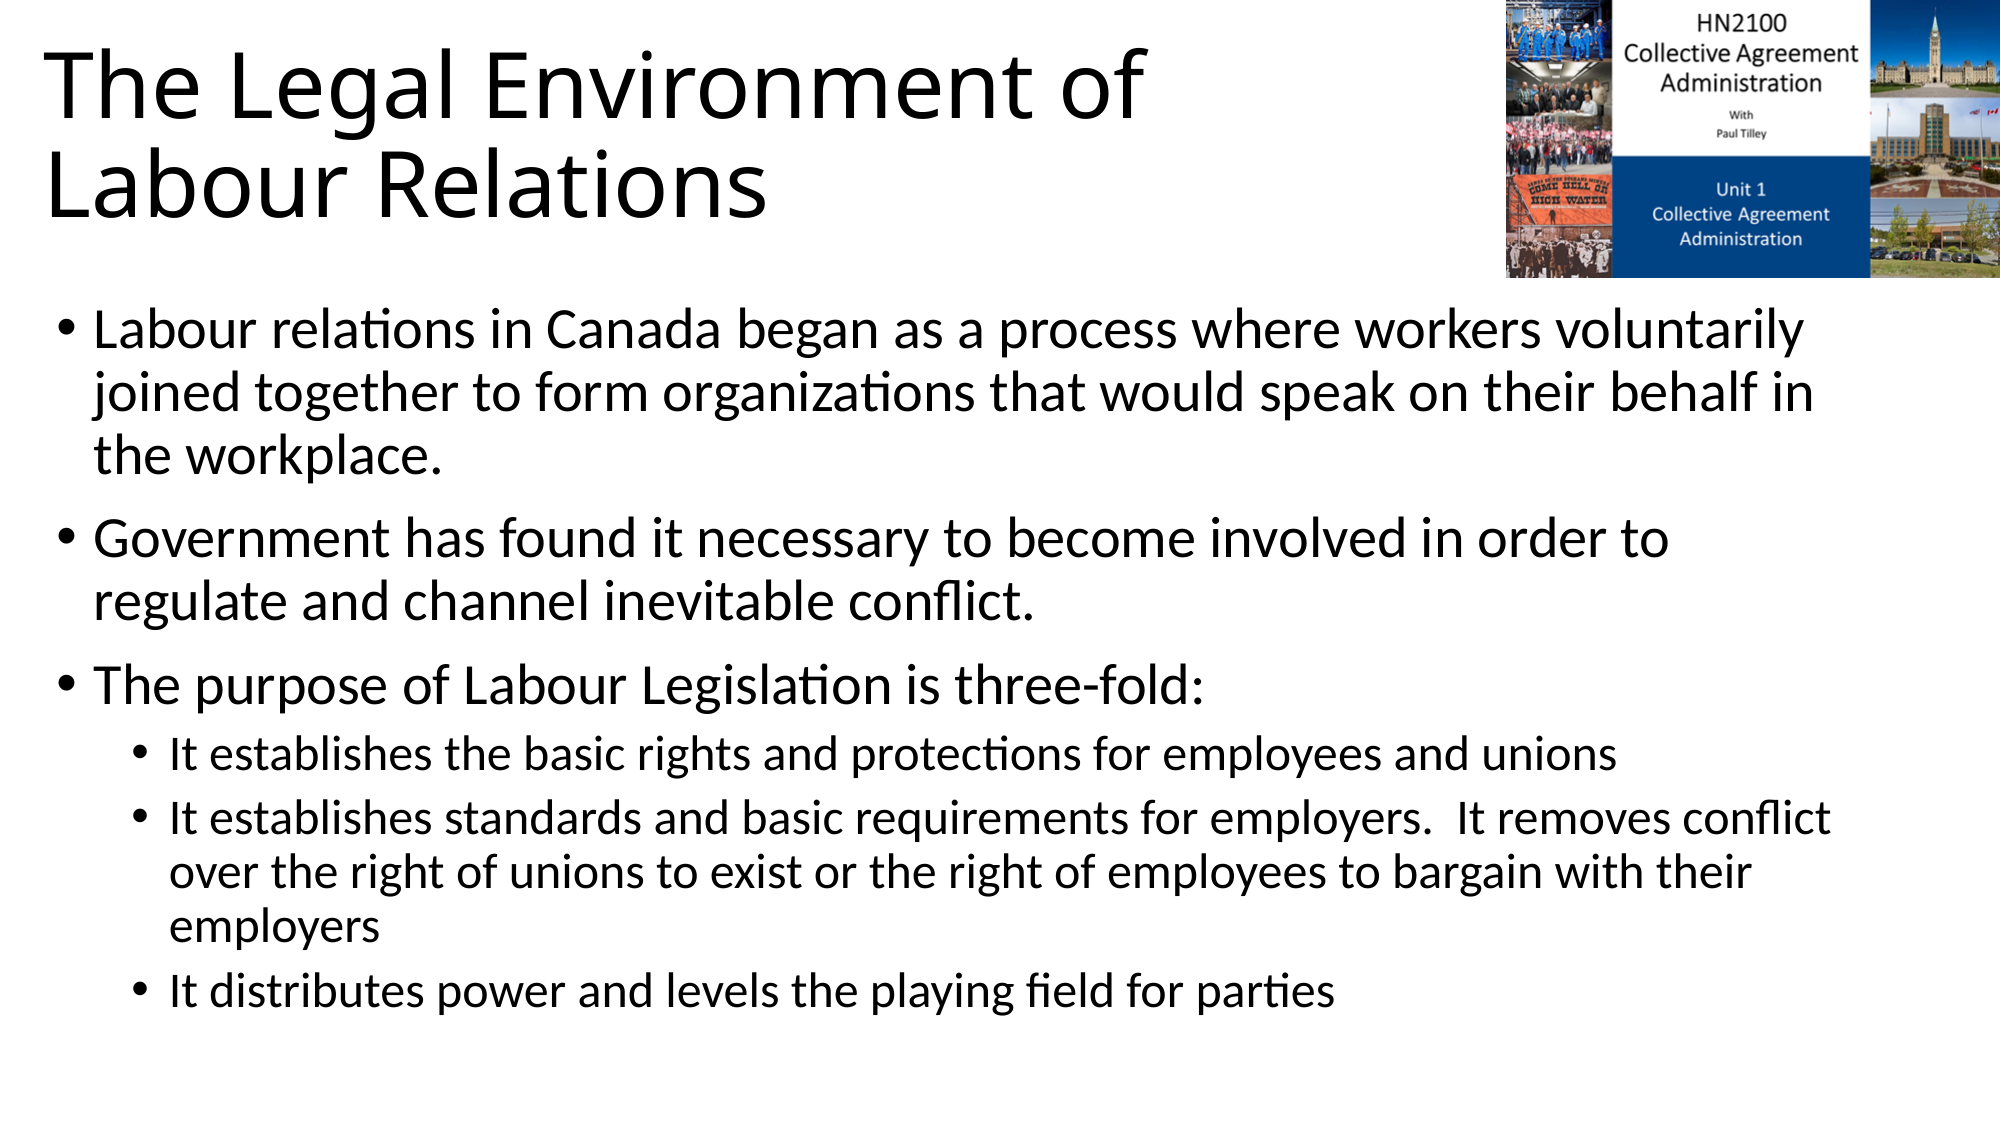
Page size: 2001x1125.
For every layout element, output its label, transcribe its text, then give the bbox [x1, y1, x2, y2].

picture [1506, 0, 2000, 278]
title The Legal Environment of Labour Relations [28, 30, 1506, 248]
list Labour relations in Canada began as a process where workers voluntarily joined together to form organizations that would speak on their behalf in the workplace. Government has found it necessary to become involved in order to regulate and channel inevitable conflict. The purpose of Labour Legislation is three-fold: It establishes the basic rights and protections for employees and unions It establishes standards and basic requirements for employers. It removes conflict over the right of unions to exist or the right of employees to bargain with their employers It distributes power and levels the playing field for parties [41, 290, 1894, 1060]
